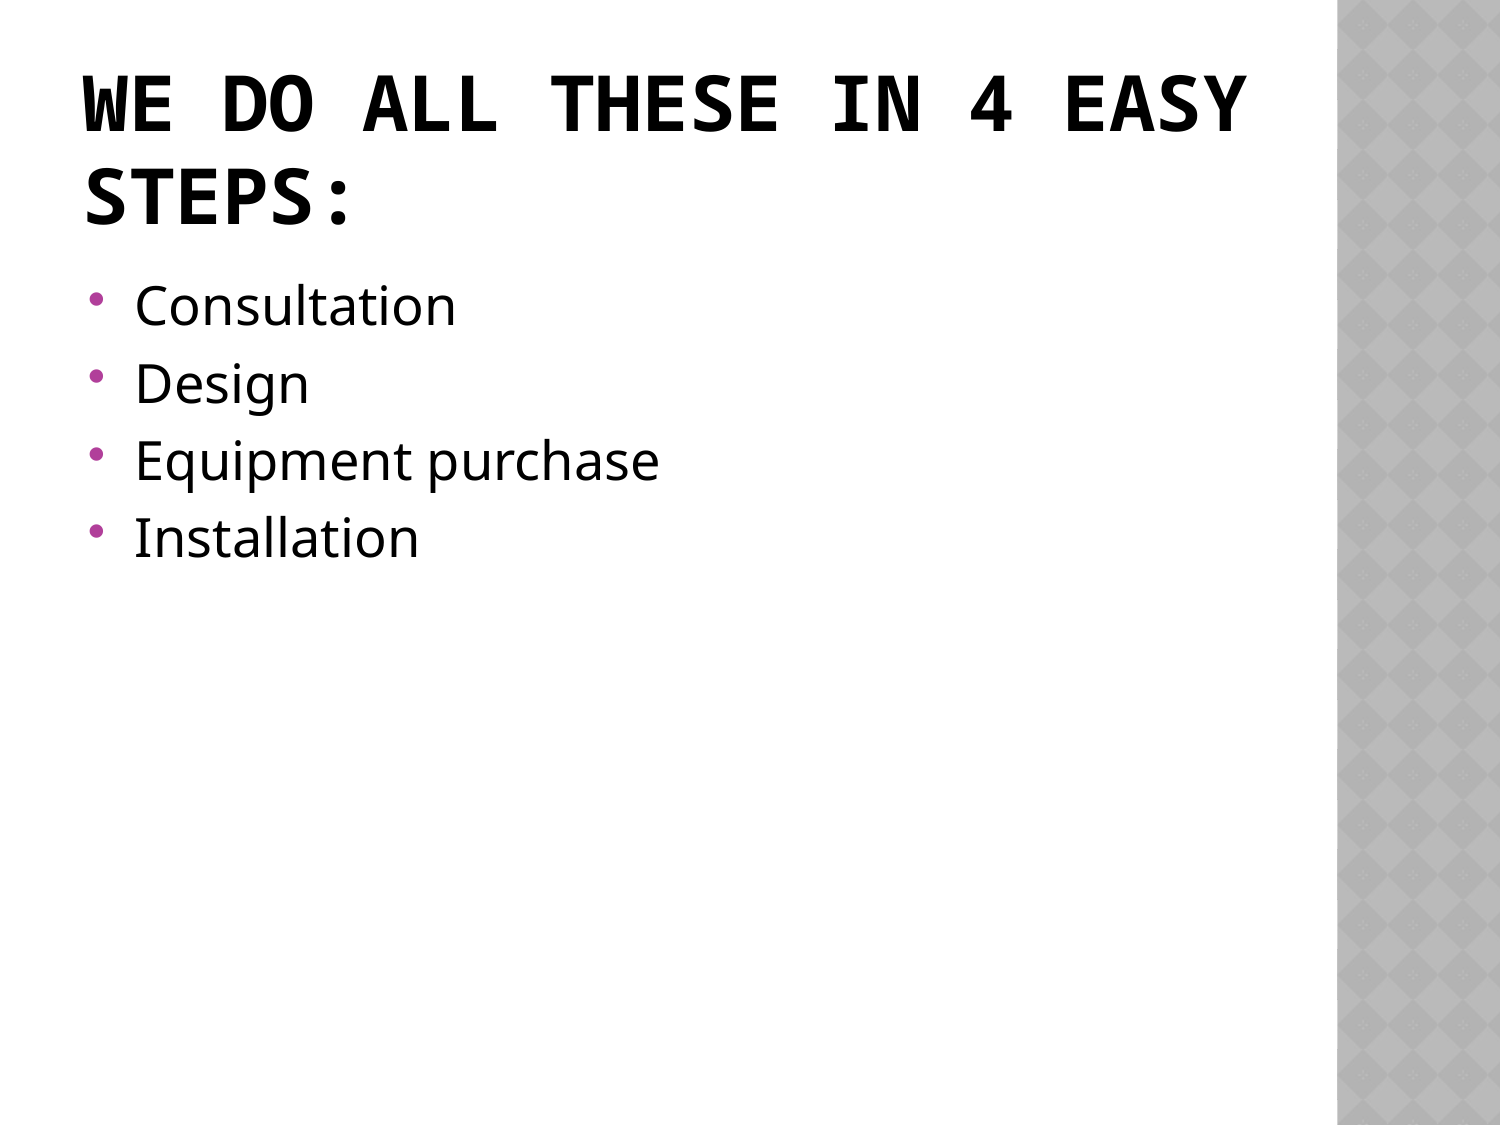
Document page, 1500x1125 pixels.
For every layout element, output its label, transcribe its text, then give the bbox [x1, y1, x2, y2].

list Consultation Design Equipment purchase Installation [75, 264, 1263, 1059]
title We do all these in 4 easy steps: [75, 52, 1263, 240]
